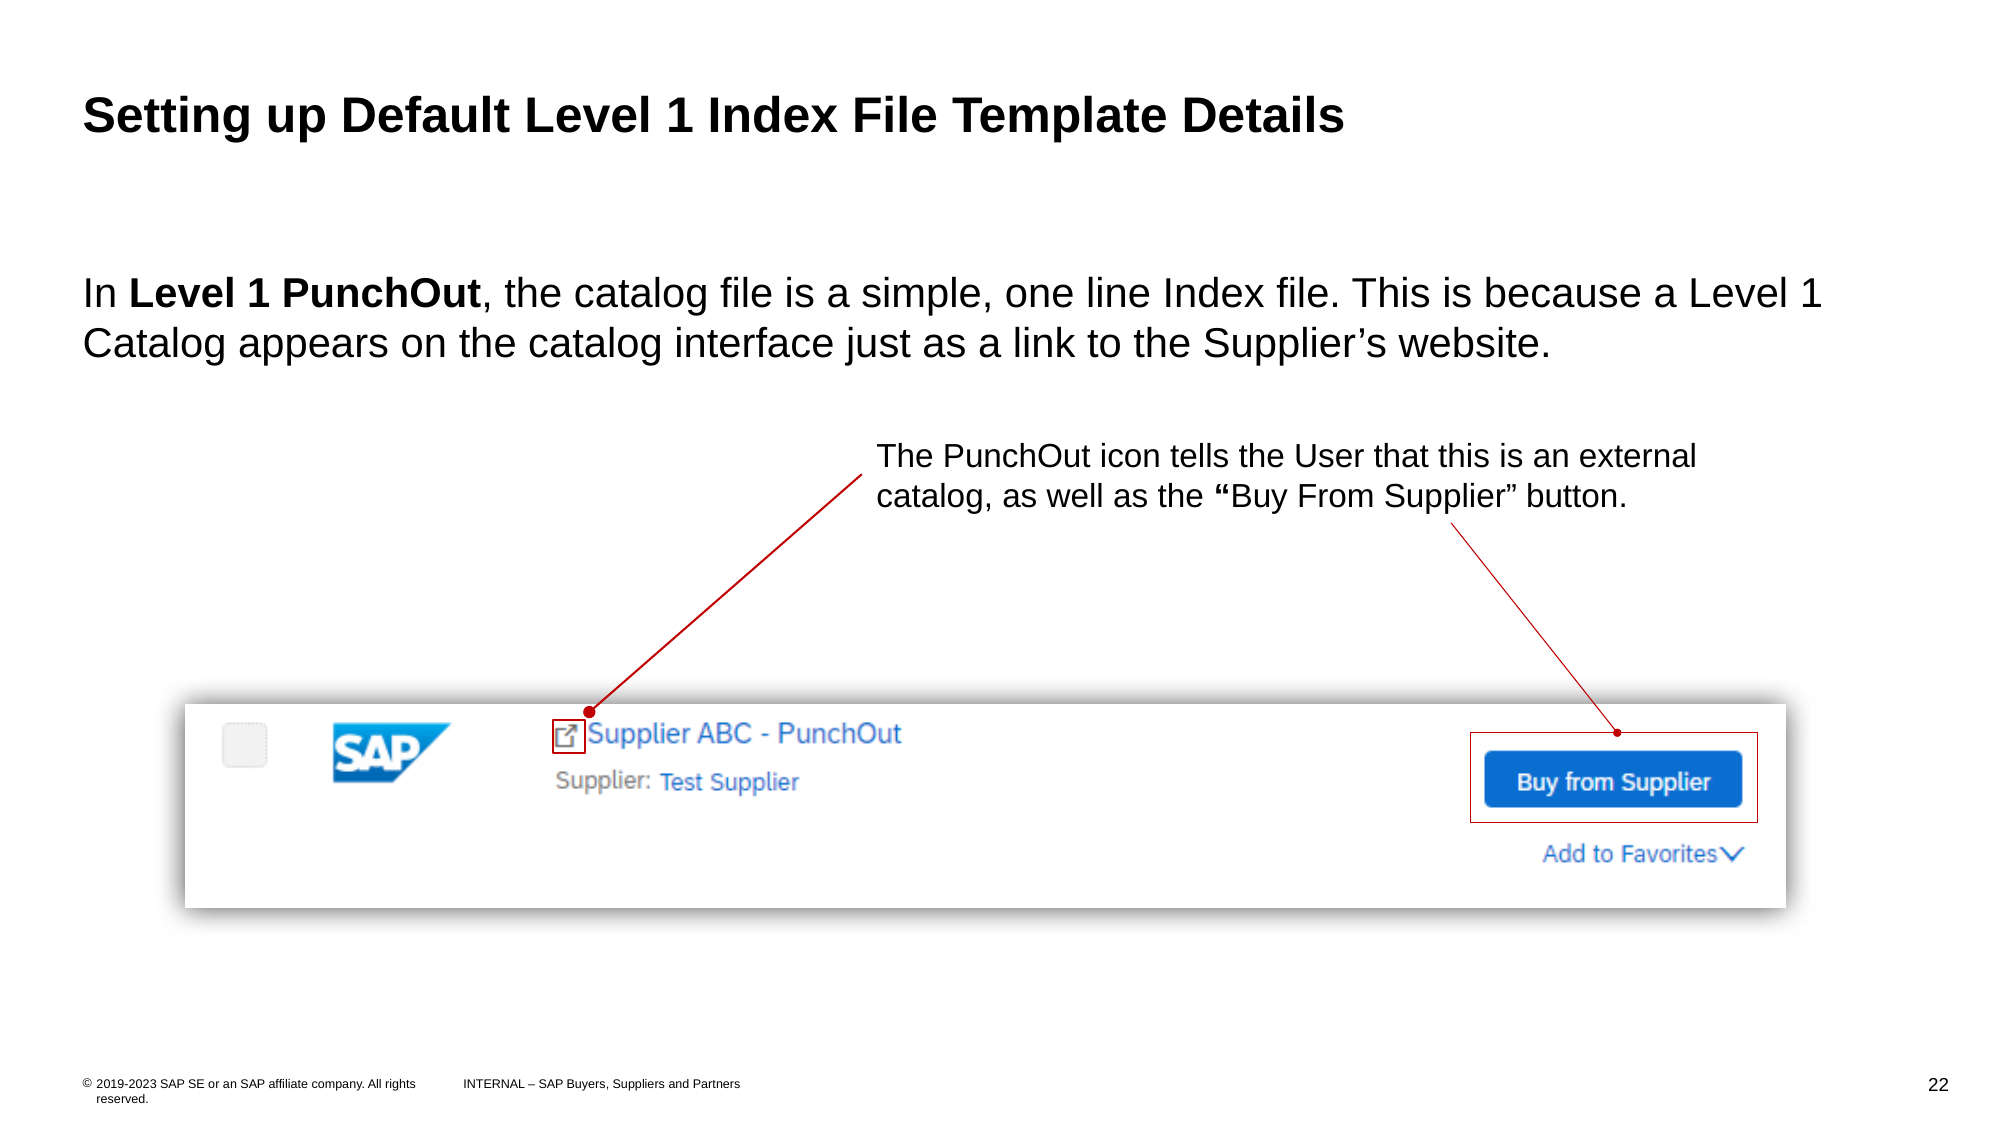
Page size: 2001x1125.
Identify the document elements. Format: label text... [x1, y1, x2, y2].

list In Level 1 PunchOut, the catalog file is a simple, one line Index file. This is because a Level 1 Catalog appears on the catalog interface just as a link to the Supplier’s website. [82, 265, 1918, 1040]
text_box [1450, 522, 1759, 823]
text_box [553, 474, 863, 754]
picture [184, 703, 1786, 908]
text_box The PunchOut icon tells the User that this is an external catalog, as well as the “Buy From Supplier” button. [861, 426, 1717, 522]
title Setting up Default Level 1 Index File Template Details [82, 82, 1918, 144]
